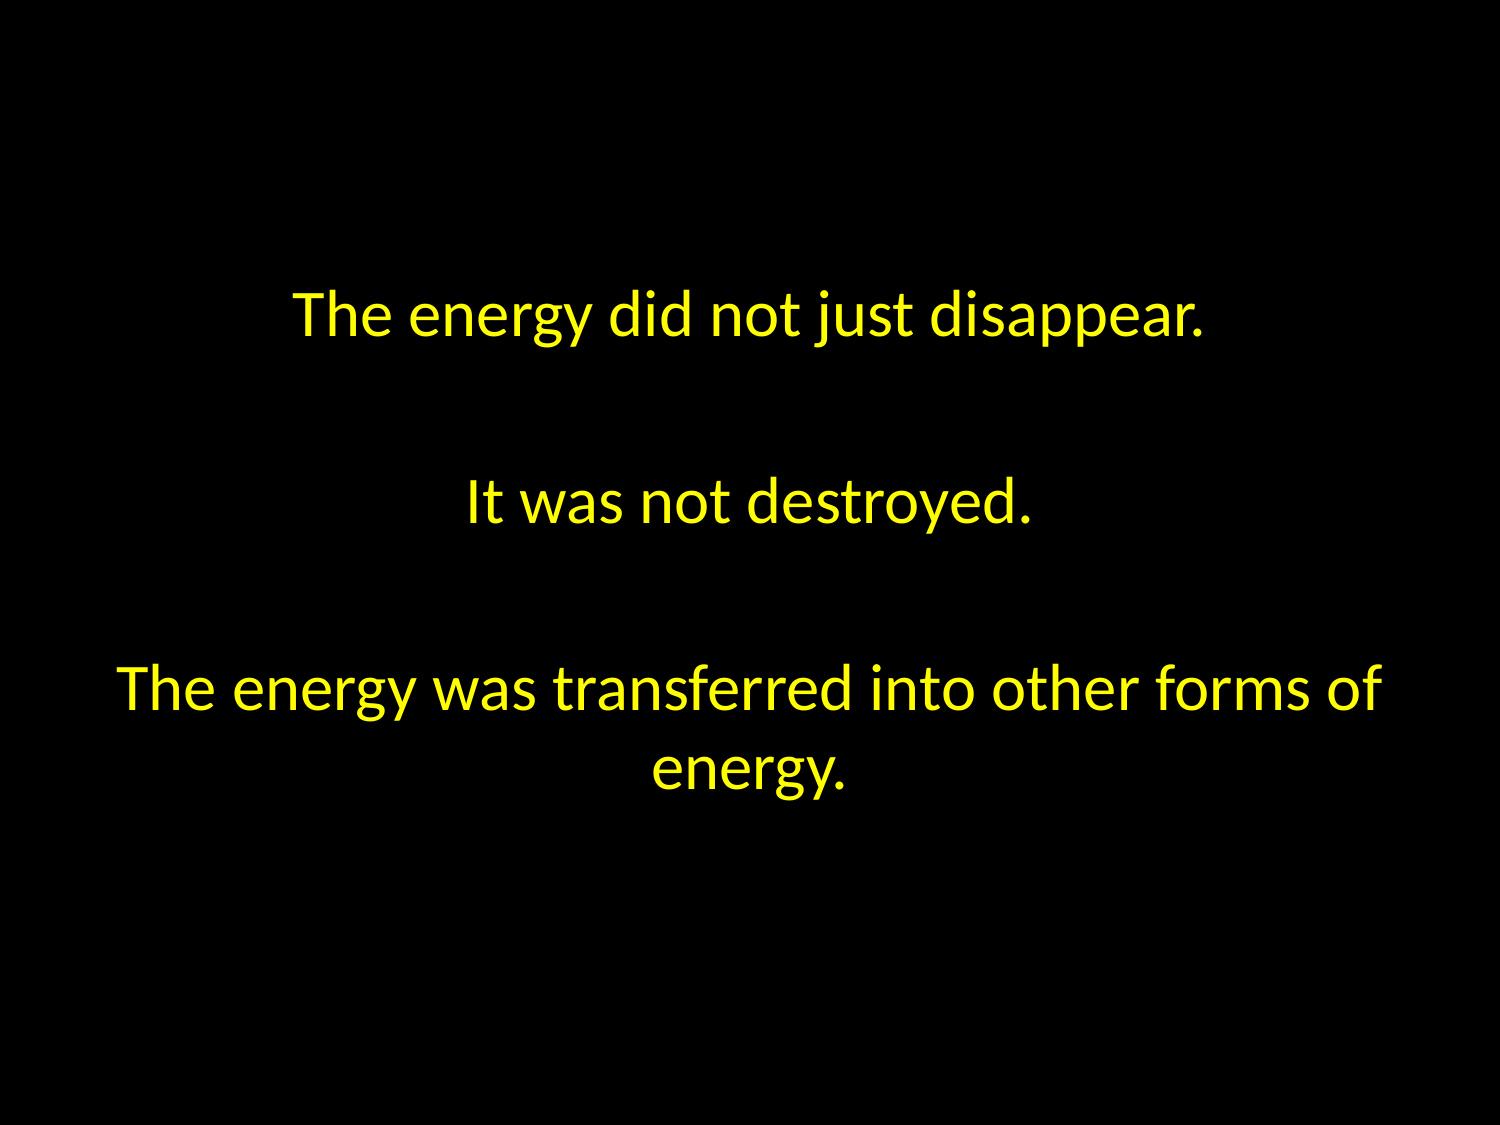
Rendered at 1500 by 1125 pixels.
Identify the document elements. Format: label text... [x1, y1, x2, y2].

list The energy did not just disappear. It was not destroyed. The energy was transferred into other forms of energy. [75, 262, 1425, 1005]
